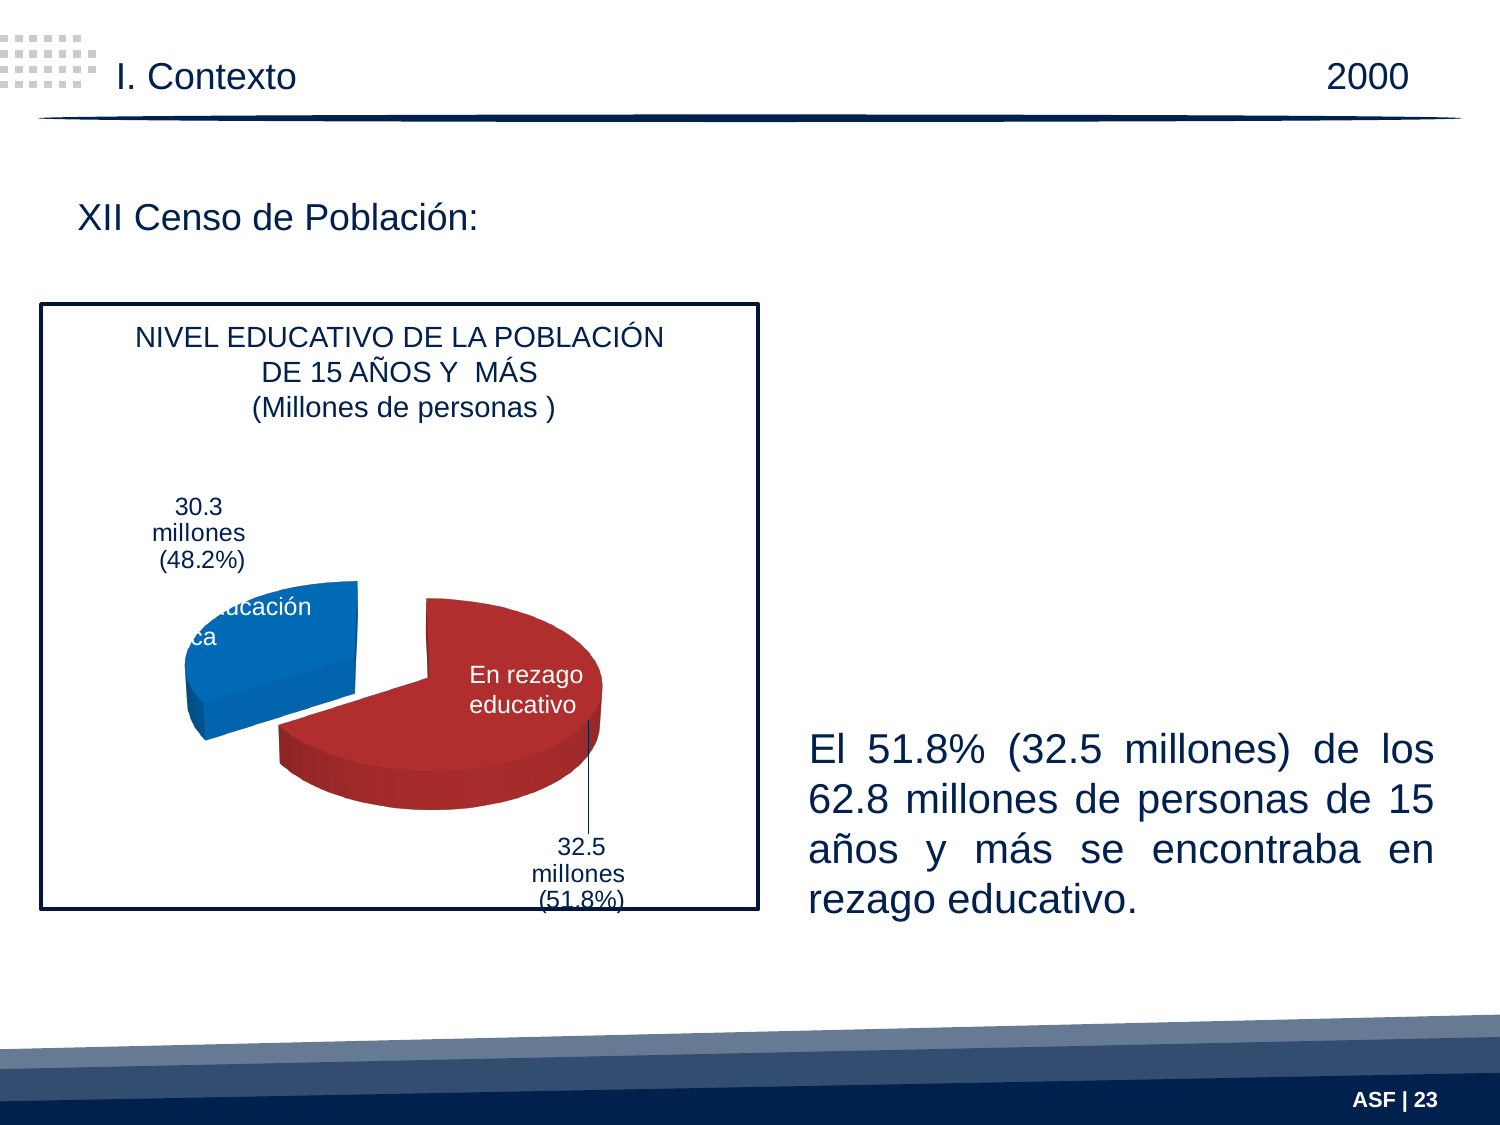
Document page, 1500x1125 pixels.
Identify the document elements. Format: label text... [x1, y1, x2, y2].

text_box El 51.8% (32.5 millones) de los 62.8 millones de personas de 15 años y más se encontraba en rezago educativo. [793, 714, 1450, 930]
text_box [38, 114, 1462, 123]
text_box I. Contexto [5, 26, 408, 105]
slide_number ASF | 23 [1337, 1078, 1489, 1125]
chart [18, 466, 770, 917]
text_box 2000 [1281, 26, 1444, 105]
text_box XII Censo de Población: [62, 185, 736, 246]
text_box [39, 302, 760, 464]
